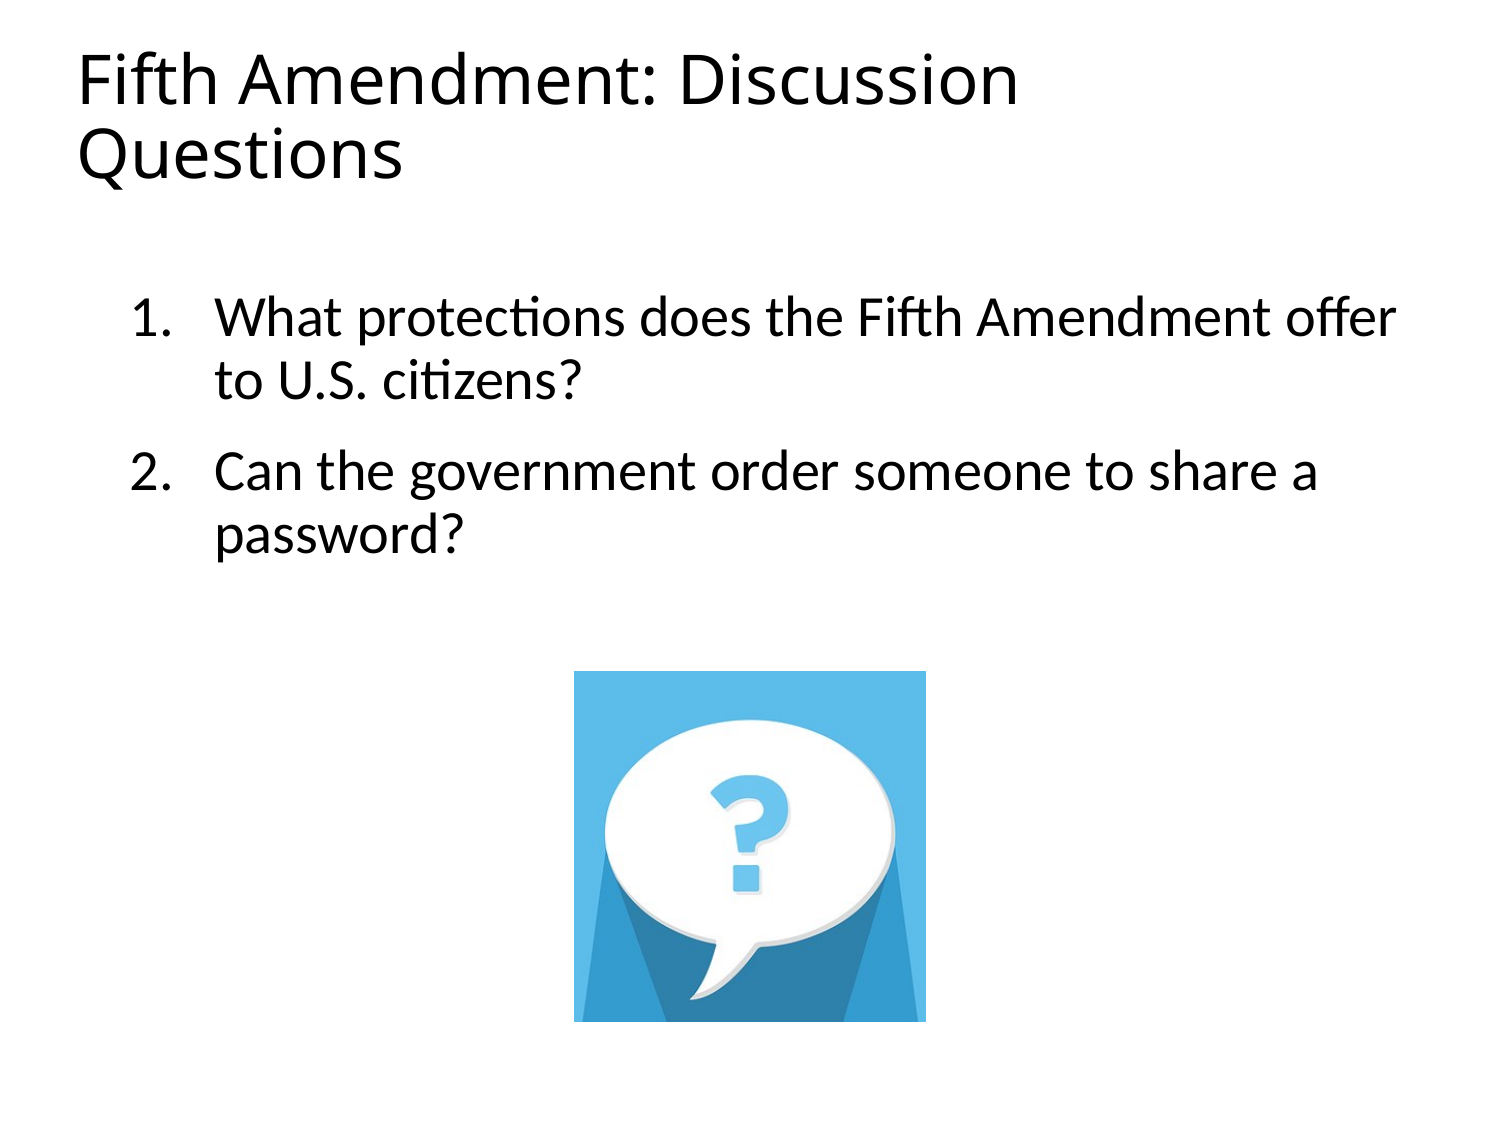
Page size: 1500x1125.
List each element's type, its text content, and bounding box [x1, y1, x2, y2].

picture [574, 671, 926, 1022]
list What protections does the Fifth Amendment offer to U.S. citizens? Can the government order someone to share a password? [114, 278, 1451, 993]
title Fifth Amendment: Discussion Questions [61, 10, 1356, 229]
